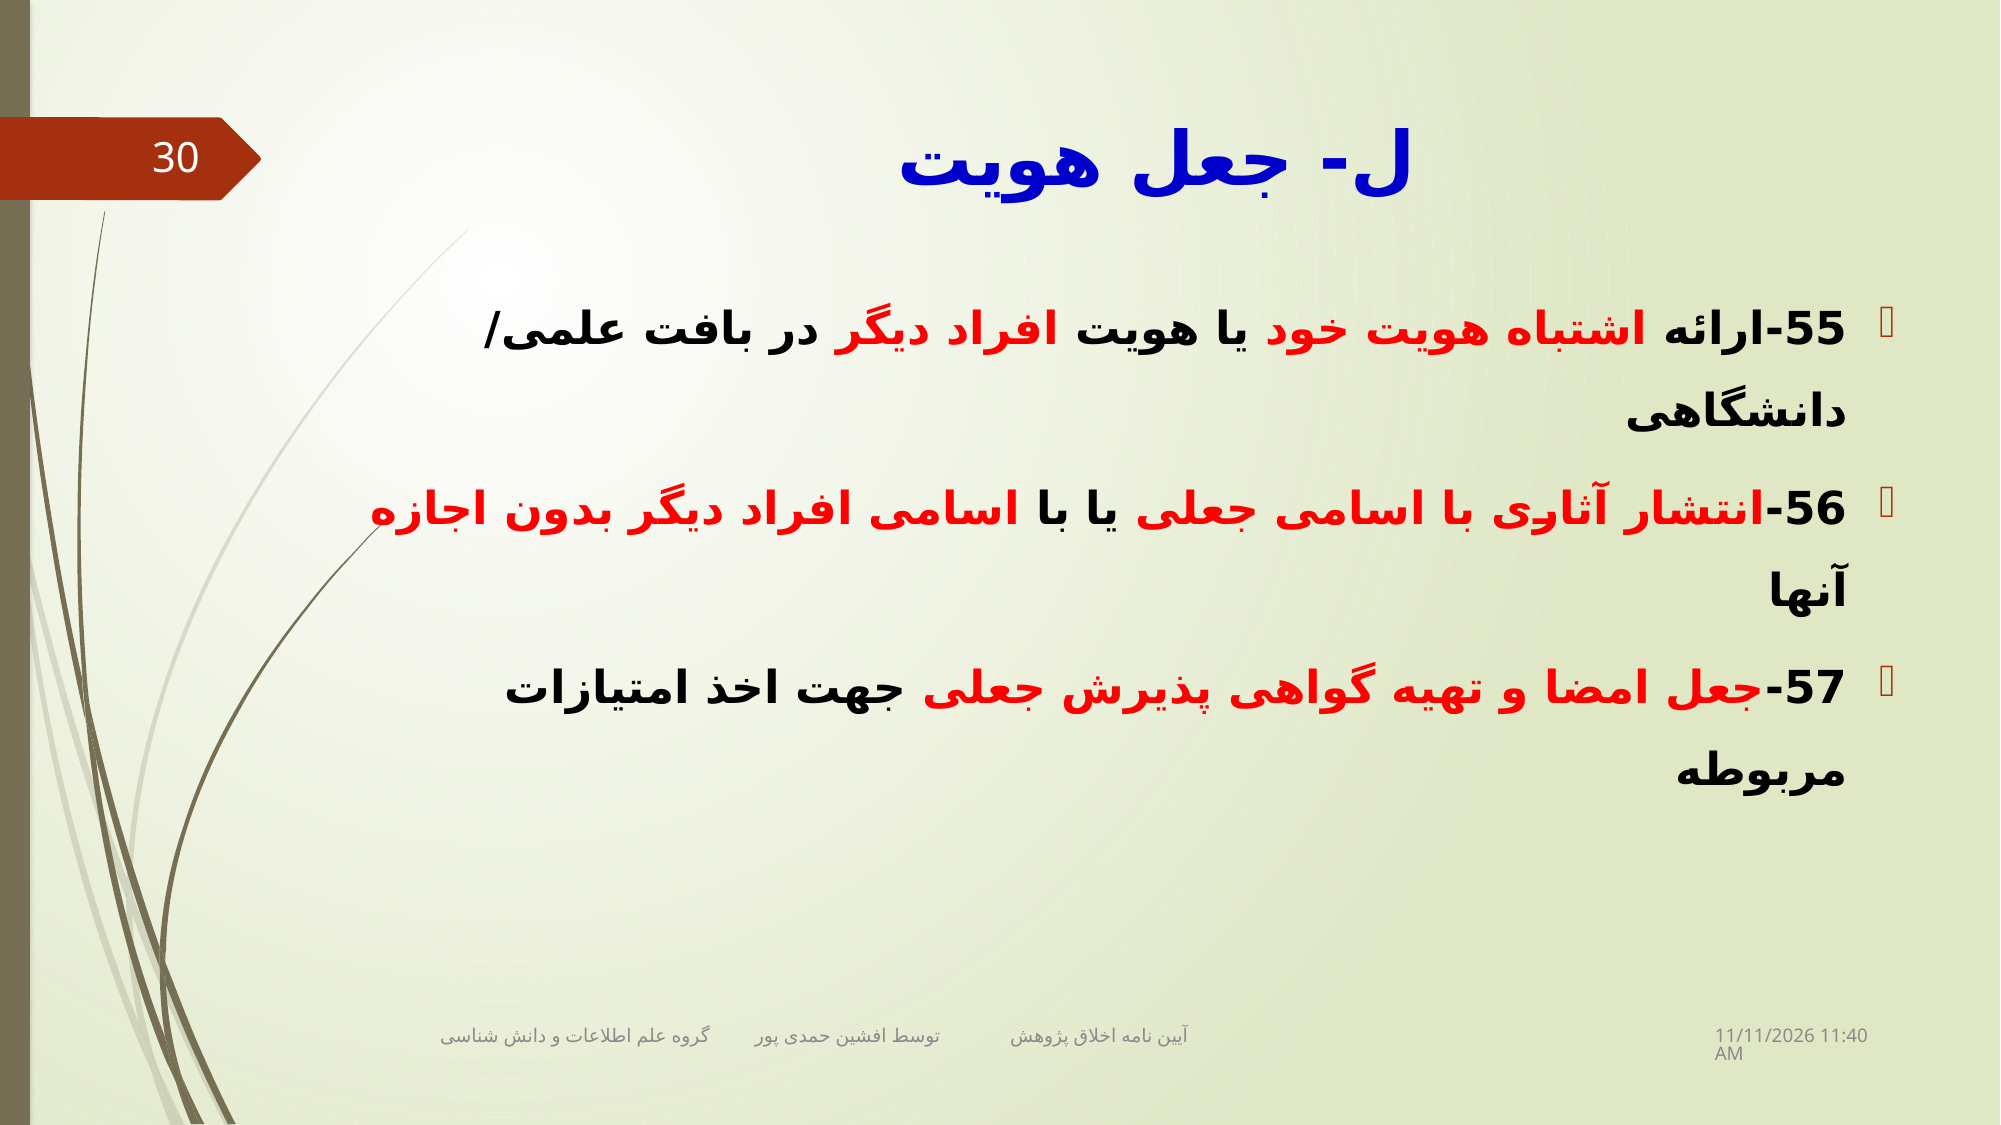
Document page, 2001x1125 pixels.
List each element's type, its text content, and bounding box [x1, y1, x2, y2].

title ل- جعل هویت [425, 102, 1888, 264]
slide_number 30 [87, 129, 216, 190]
list 55-ارائه اشتباه هویت خود یا هویت افراد دیگر در بافت علمی/ دانشگاهی 56-انتشار آثاری با اسامی جعلی یا با اسامی افراد دیگر بدون اجازه آنها 57-جعل امضا و تهیه گواهی پذیرش جعلی جهت اخذ امتیازات مربوطه [302, 264, 1907, 885]
footer آیین نامه اخلاق پژوهش توسط افشین حمدی پور گروه علم اطلاعات و دانش شناسی [424, 1006, 1675, 1067]
slide_number 17 دسامبر 18 [1699, 1005, 1888, 1067]
